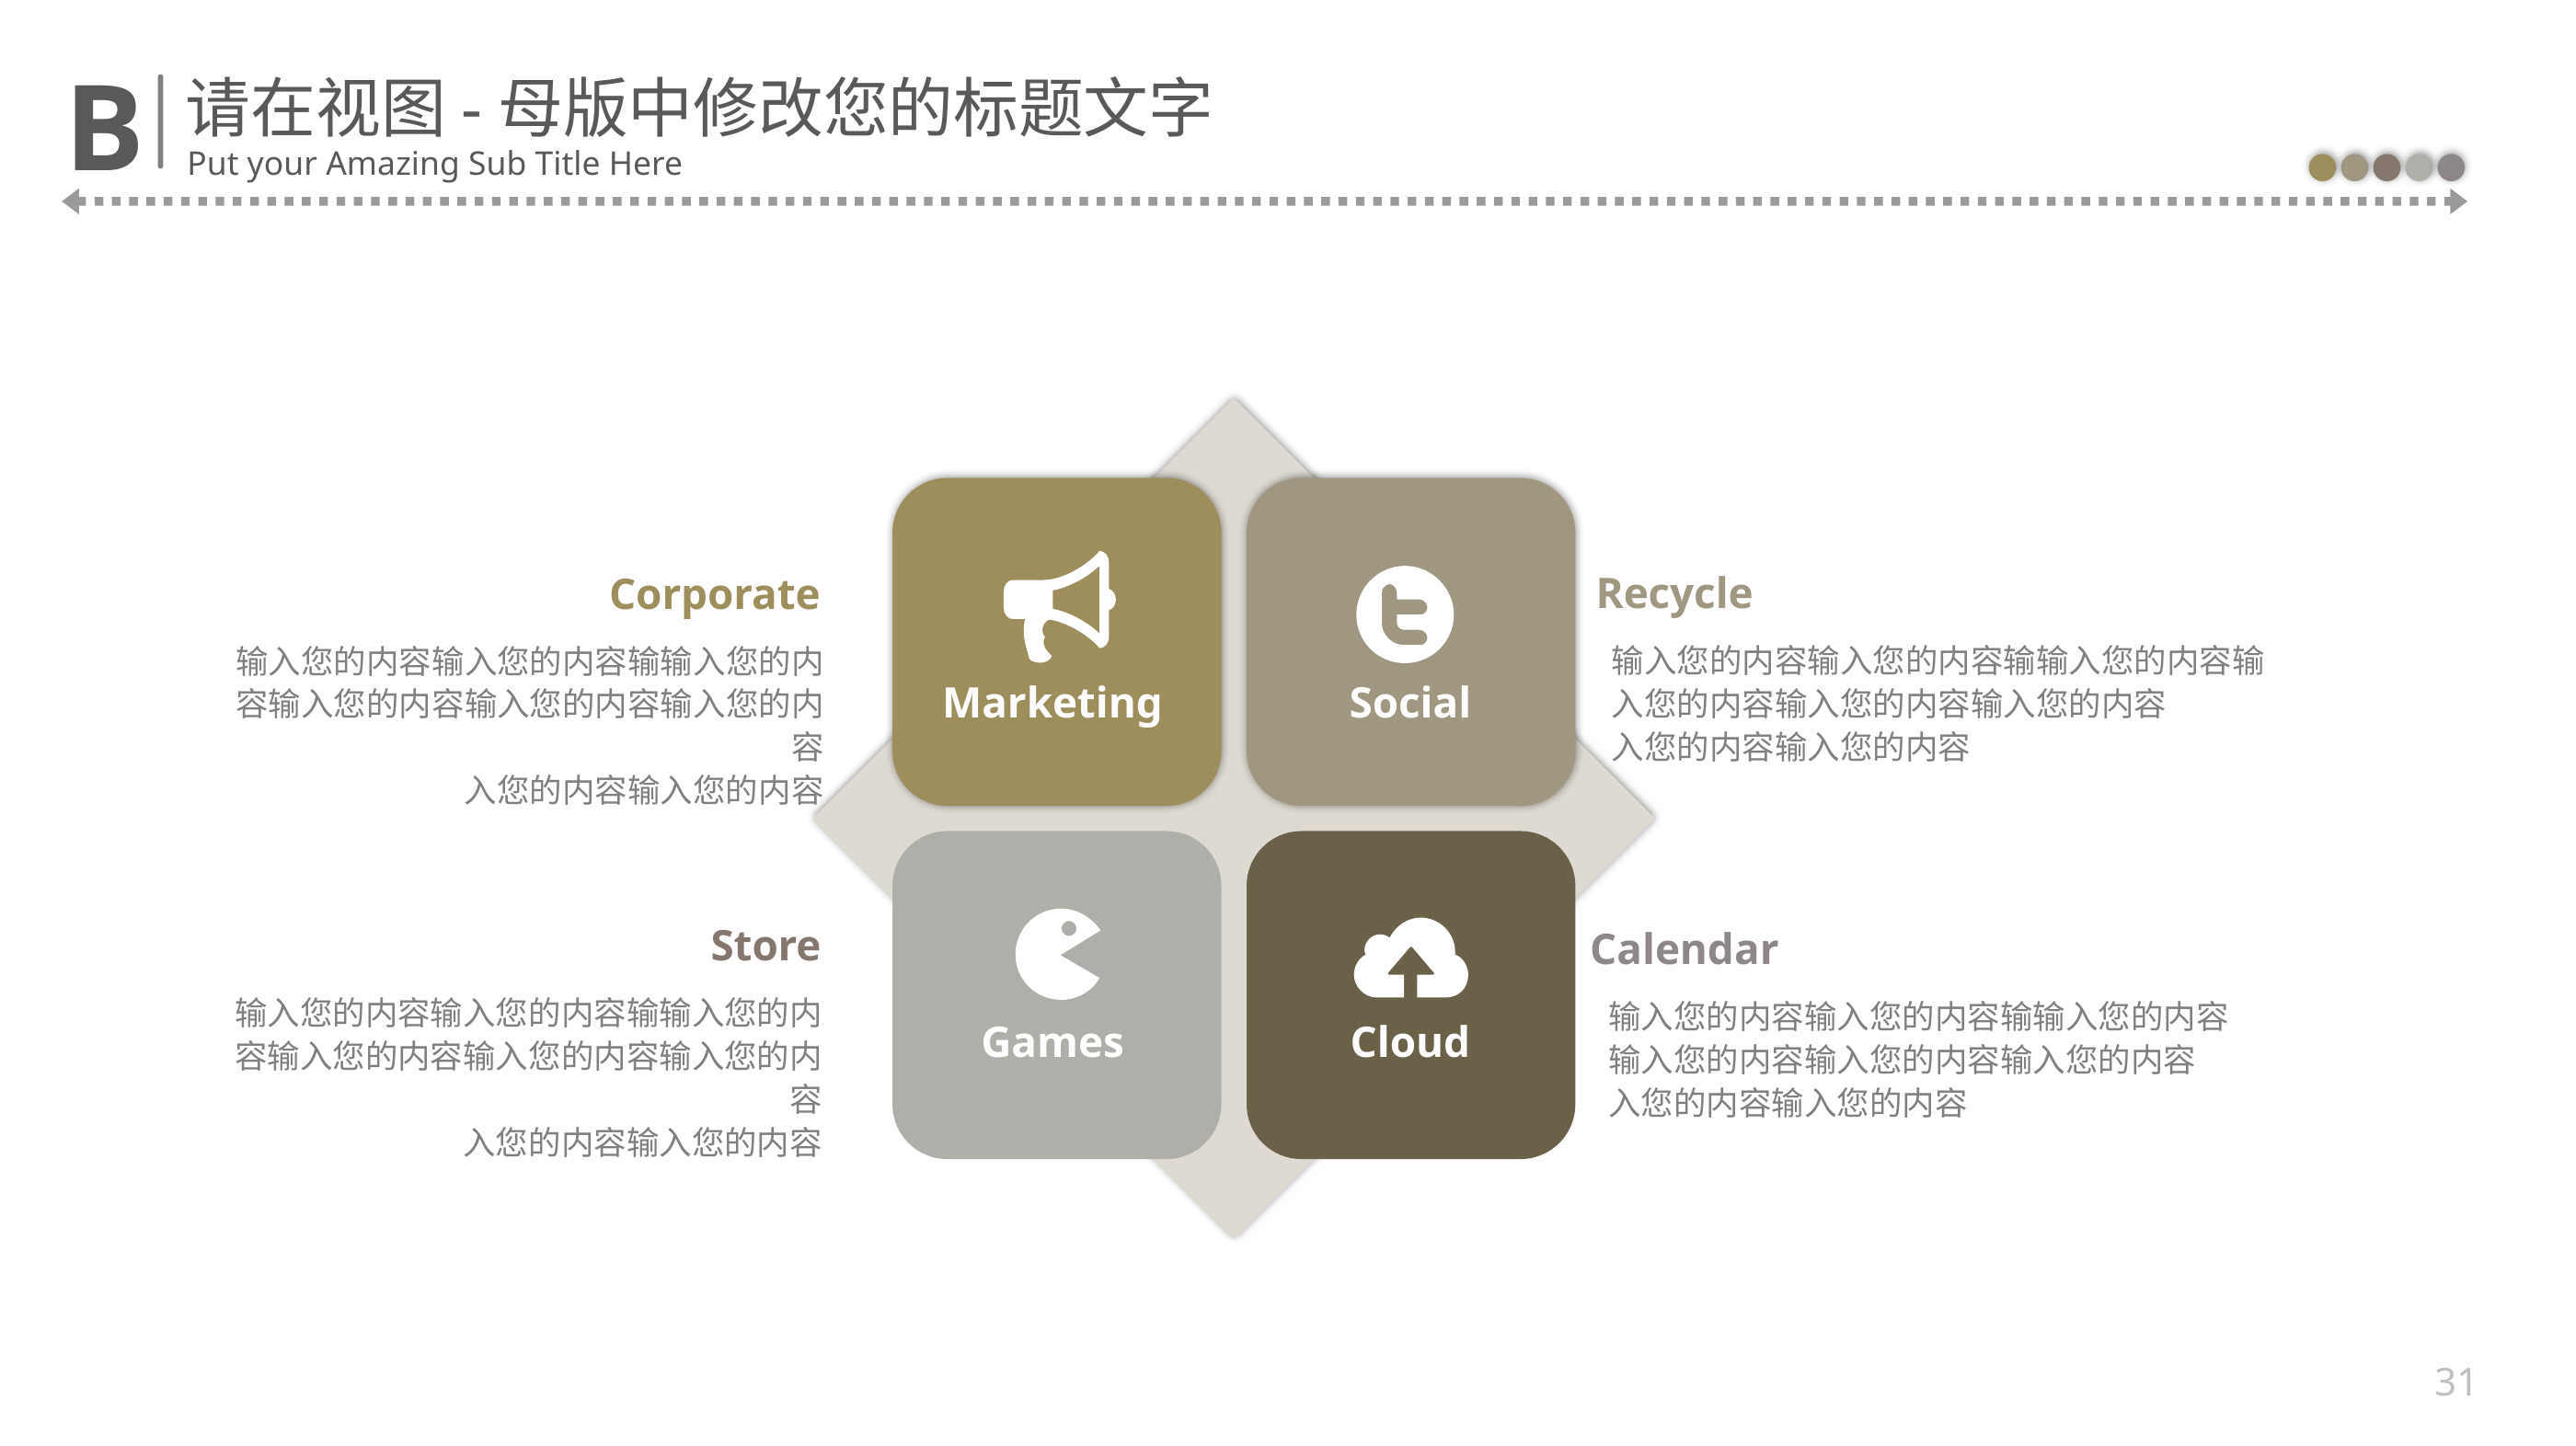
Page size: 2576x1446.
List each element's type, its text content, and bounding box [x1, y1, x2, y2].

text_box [1584, 552, 2321, 785]
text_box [891, 477, 1222, 807]
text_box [178, 904, 857, 1180]
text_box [1246, 831, 1576, 1160]
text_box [1584, 908, 2284, 1141]
text_box 31 [2415, 1352, 2499, 1433]
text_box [891, 831, 1222, 1160]
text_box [178, 553, 857, 829]
text_box [828, 397, 1656, 1239]
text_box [1246, 477, 1576, 807]
